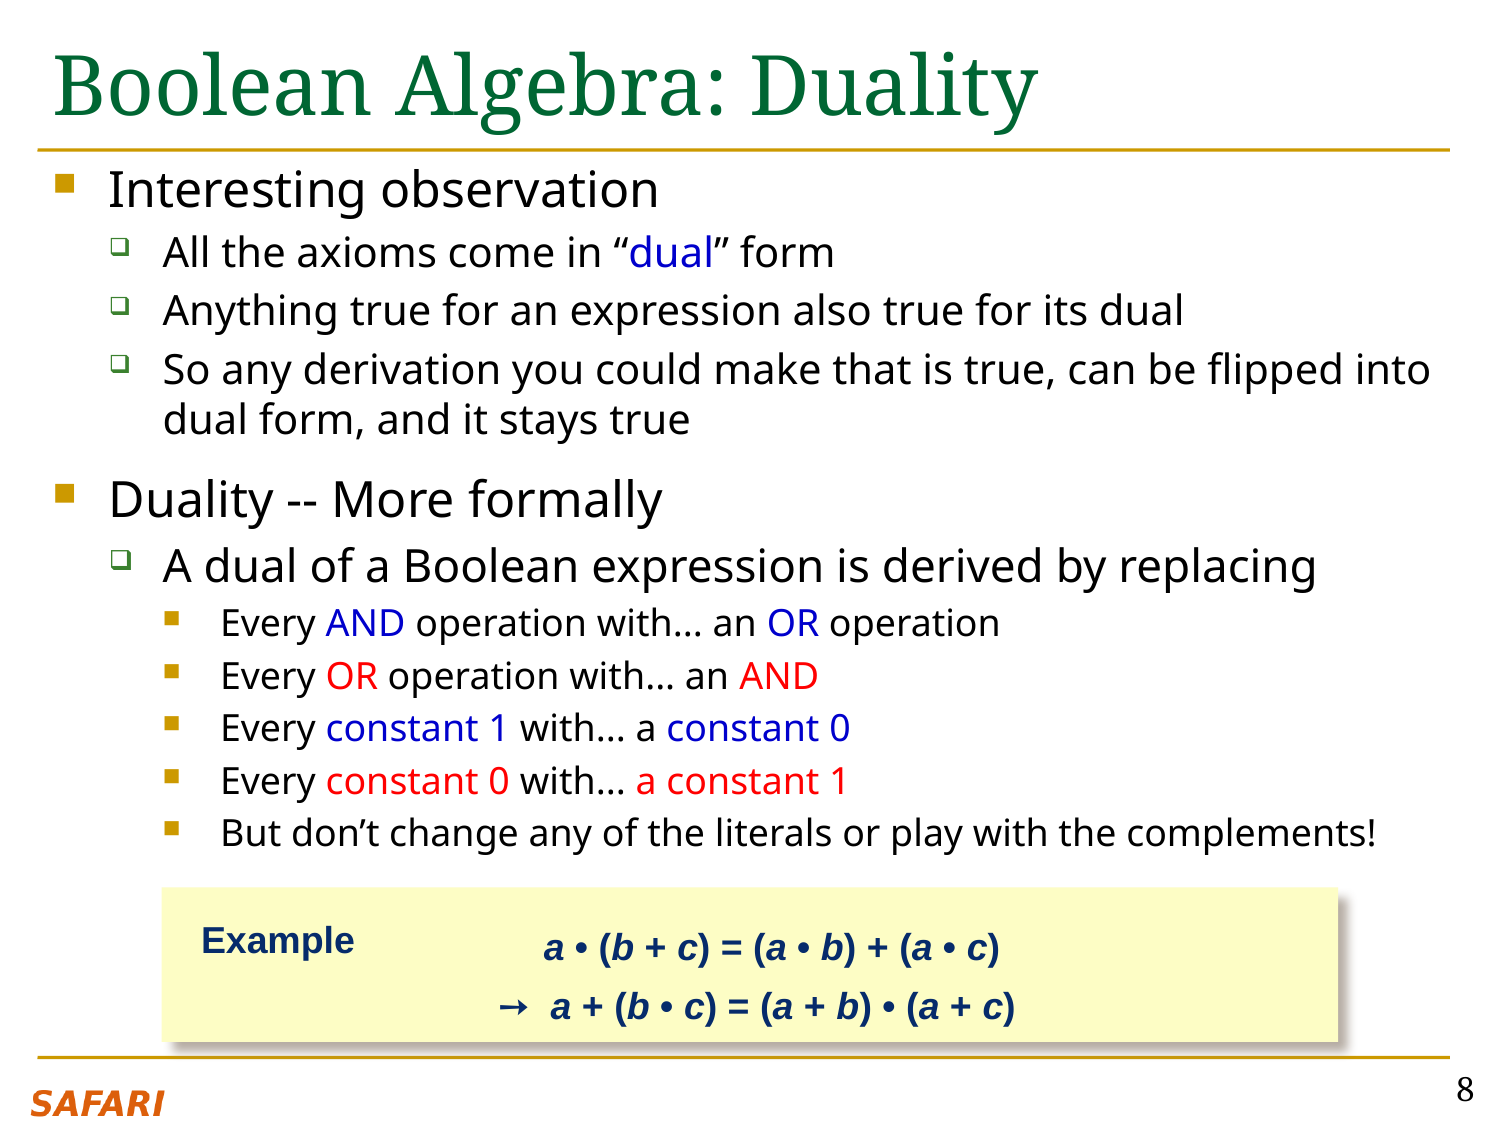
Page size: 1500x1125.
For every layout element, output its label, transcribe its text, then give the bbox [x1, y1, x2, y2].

text_box ➙ a + (b • c) = (a + b) • (a + c) [483, 980, 1031, 1036]
title Boolean Algebra: Duality [37, 24, 1450, 149]
slide_number 8 [1139, 1045, 1490, 1121]
text_box [161, 887, 1339, 1042]
picture [29, 1083, 169, 1124]
text_box Example [186, 912, 370, 971]
list Interesting observation All the axioms come in “dual” form Anything true for an expression also true for its dual So any derivation you could make that is true, can be flipped into dual form, and it stays true Duality -- More formally A dual of a Boolean expression is derived by replacing Every AND operation with... an OR operation Every OR operation with... an AND Every constant 1 with... a constant 0 Every constant 0 with... a constant 1 But don’t change any of the literals or play with the complements! [37, 149, 1450, 996]
text_box a • (b + c) = (a • b) + (a • c) [528, 920, 1026, 978]
